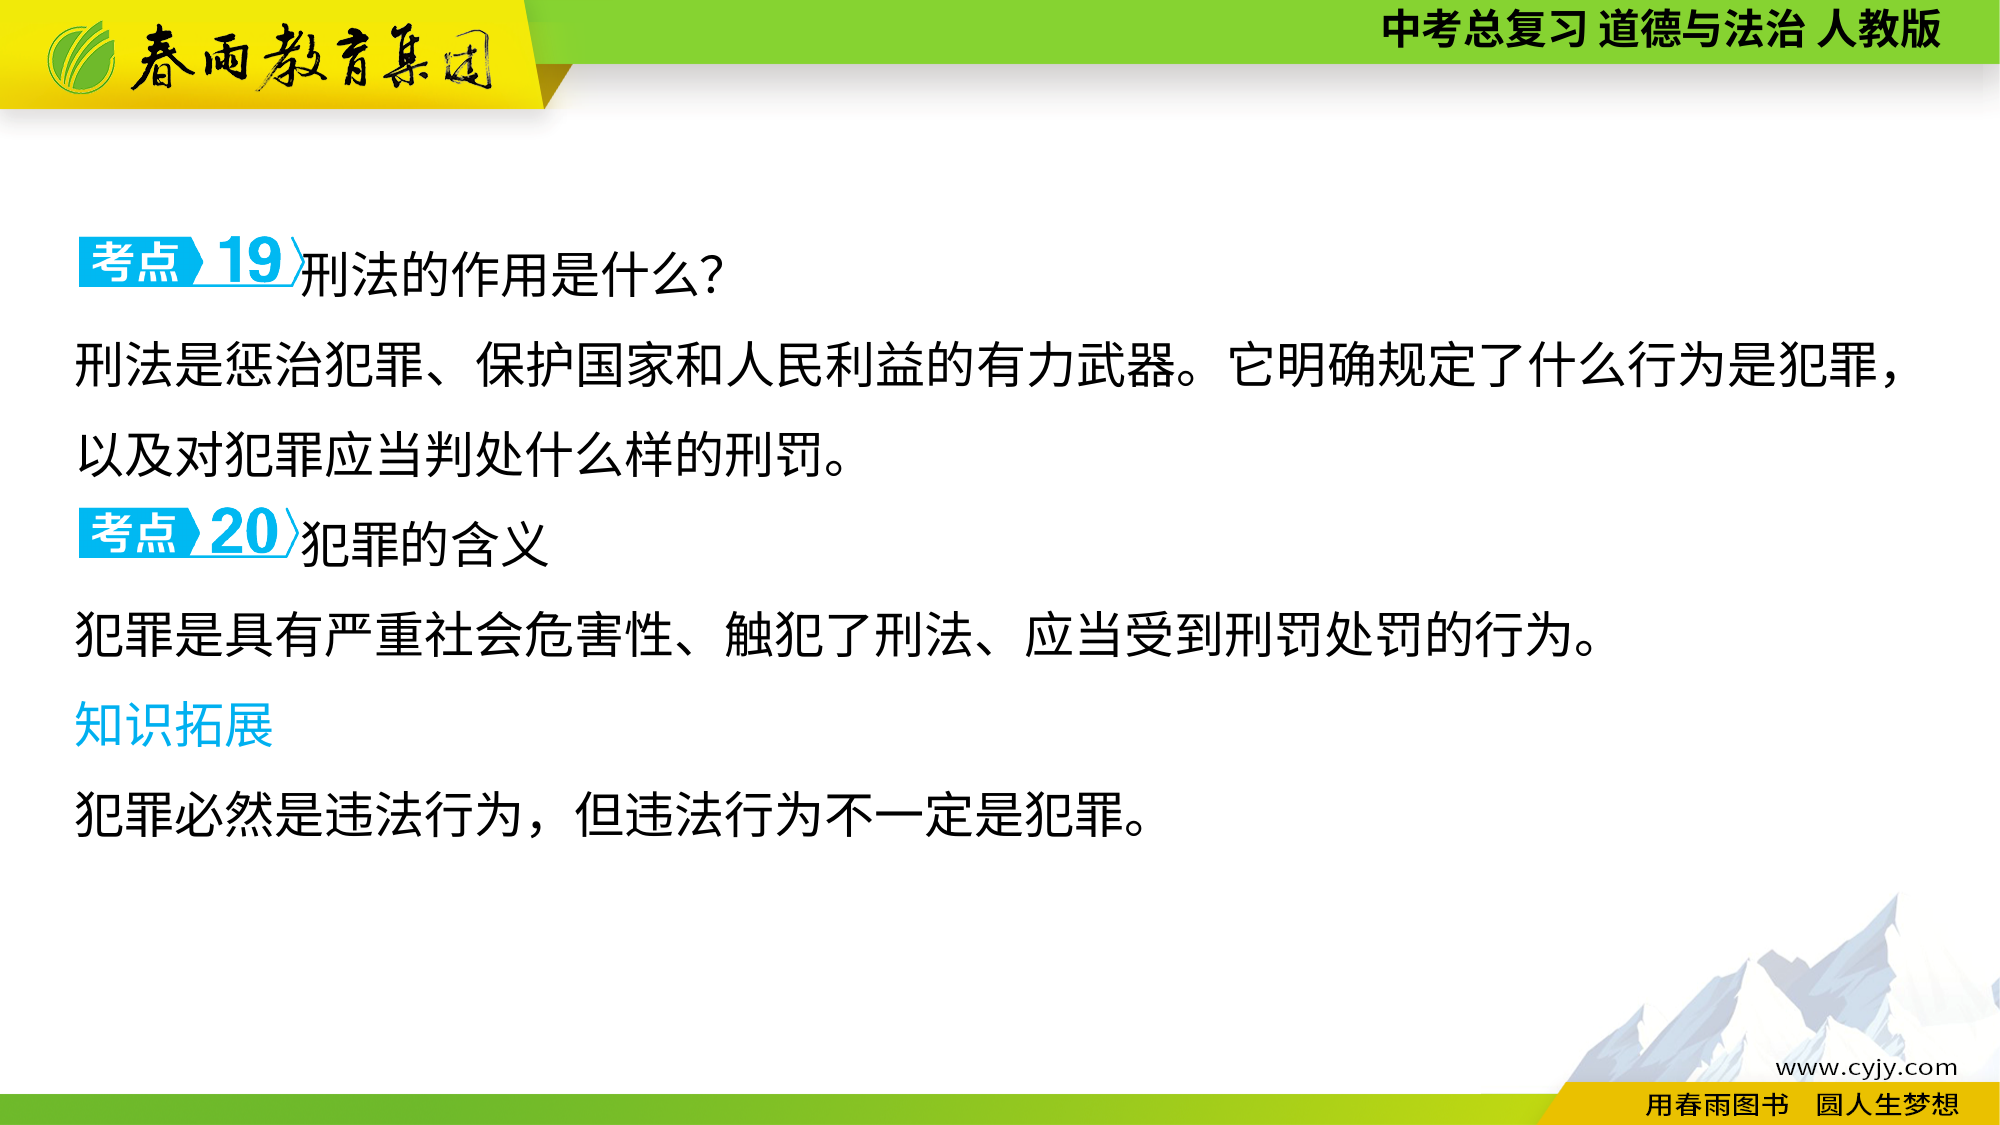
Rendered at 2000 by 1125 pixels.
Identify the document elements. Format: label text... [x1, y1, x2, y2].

picture [0, 0, 2000, 1125]
list 刑法的作用是什么？ 刑法是惩治犯罪、保护国家和人民利益的有力武器。它明确规定了什么行为是犯罪，以及对犯罪应当判处什么样的刑罚。 犯罪的含义 犯罪是具有严重社会危害性、触犯了刑法、应当受到刑罚处罚的行为。 知识拓展 犯罪必然是违法行为，但违法行为不一定是犯罪。 [59, 206, 1944, 846]
